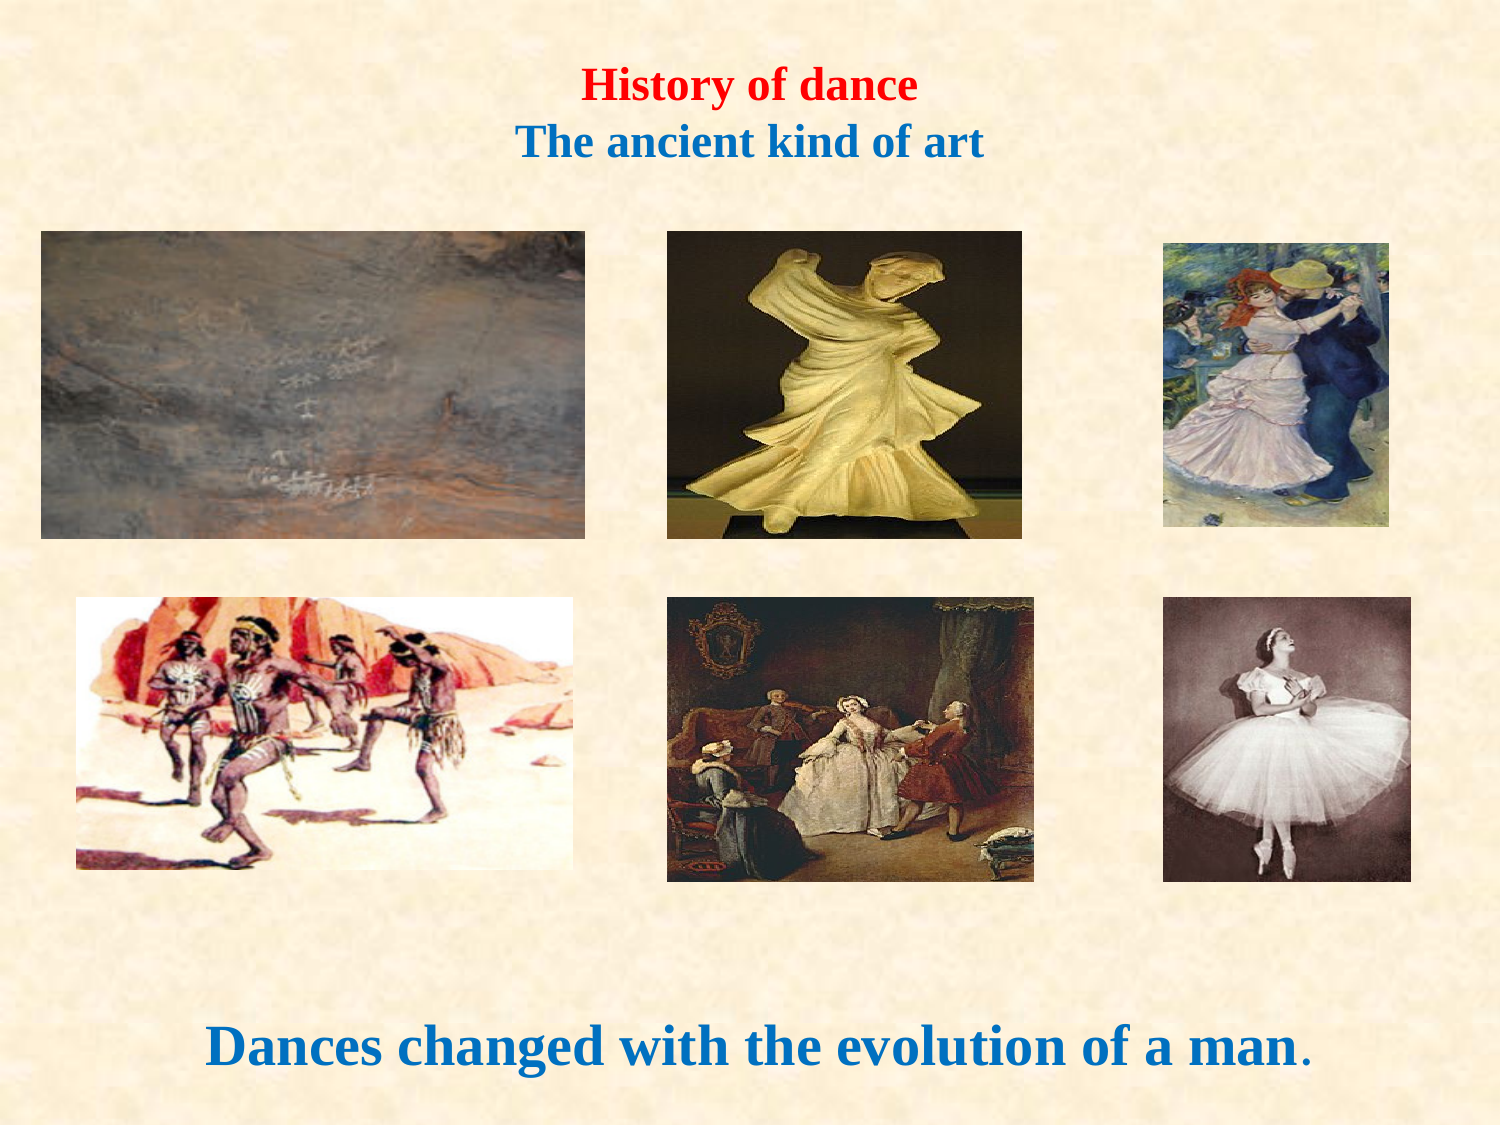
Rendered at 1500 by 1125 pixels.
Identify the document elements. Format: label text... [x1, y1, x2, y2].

text_box Dances changed with the evolution of a man. [100, 999, 1329, 1085]
title History of dance The ancient kind of art [75, 45, 1425, 233]
picture [0, 0, 1500, 1125]
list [41, 231, 585, 540]
